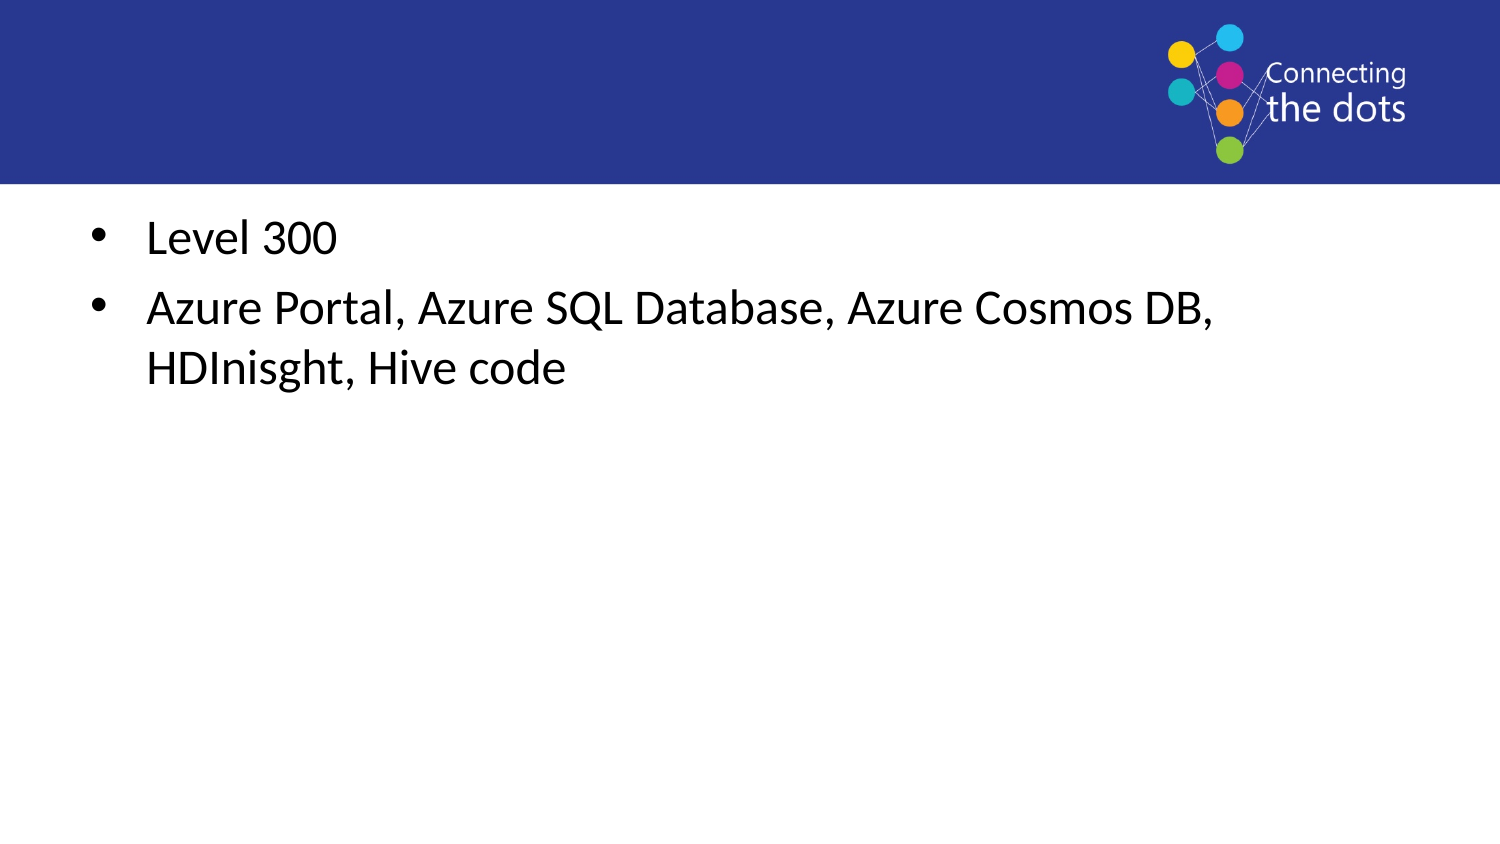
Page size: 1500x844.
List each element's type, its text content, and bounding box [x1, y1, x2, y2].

list Level 300 Azure Portal, Azure SQL Database, Azure Cosmos DB, HDInisght, Hive code [75, 196, 1425, 754]
picture [0, 0, 1500, 844]
